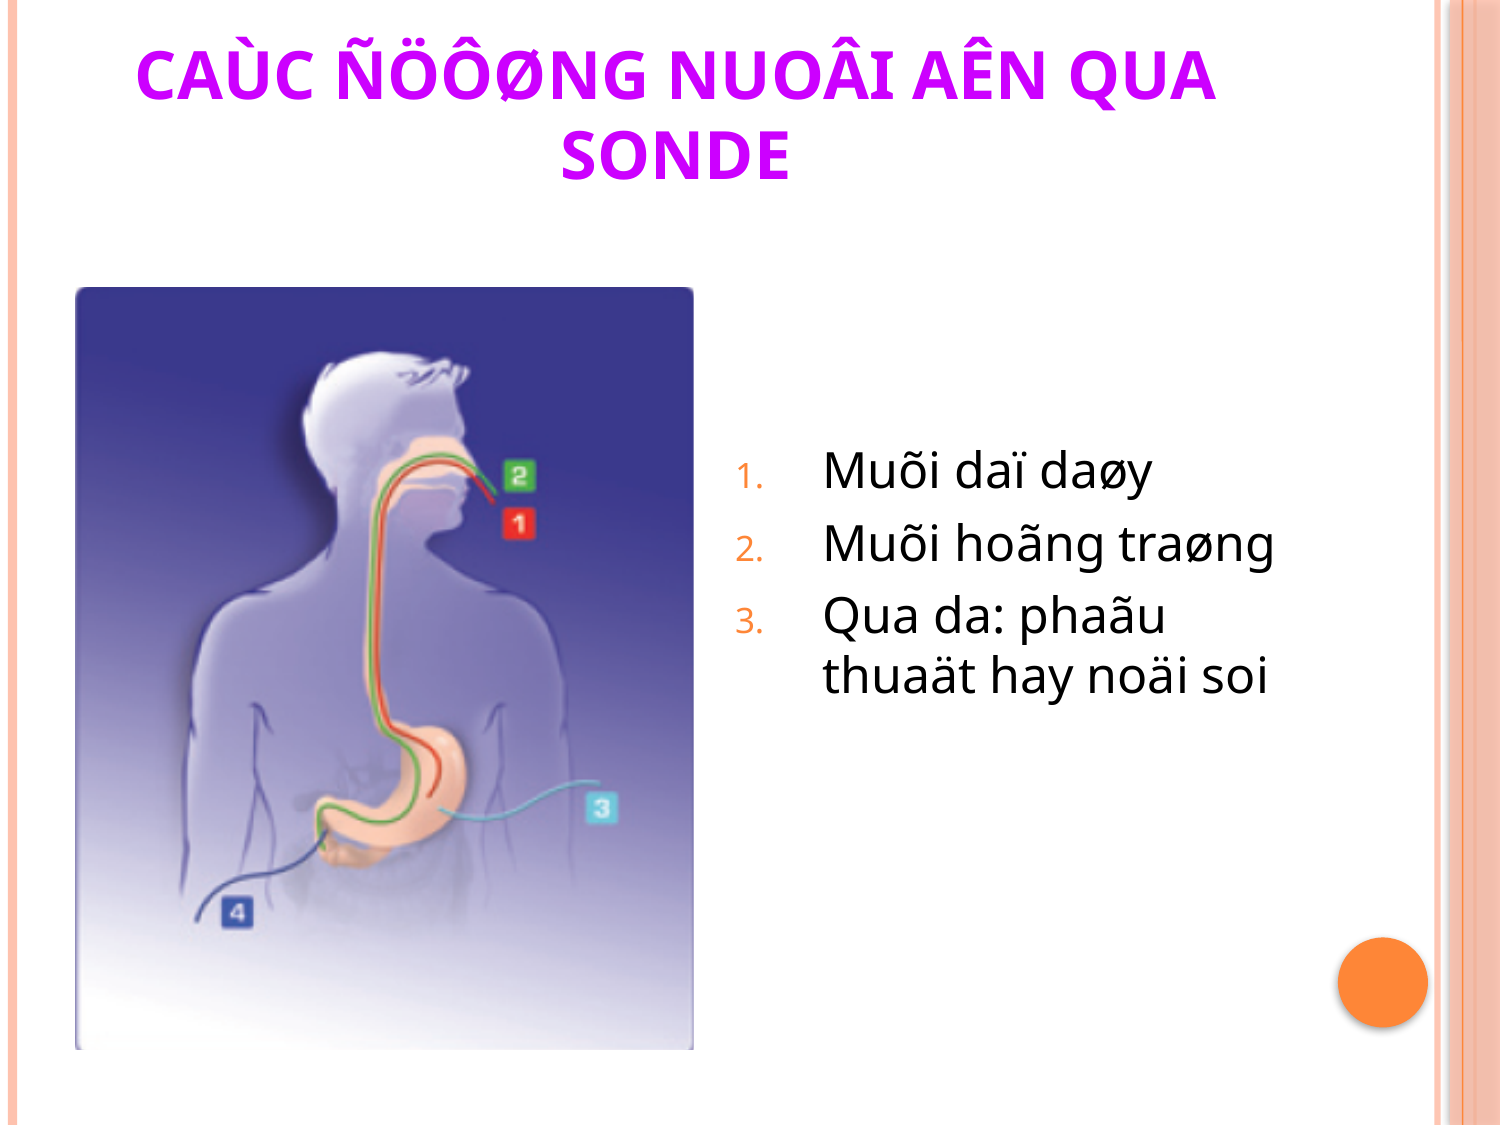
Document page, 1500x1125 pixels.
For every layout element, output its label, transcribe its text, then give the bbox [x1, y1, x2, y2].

list Muõi daï daøy Muõi hoãng traøng Qua da: phaãu thuaät hay noäi soi [720, 431, 1340, 775]
title Caùc ñöôøng nuoâi aên qua sonde [112, 24, 1240, 200]
picture [74, 286, 695, 1051]
